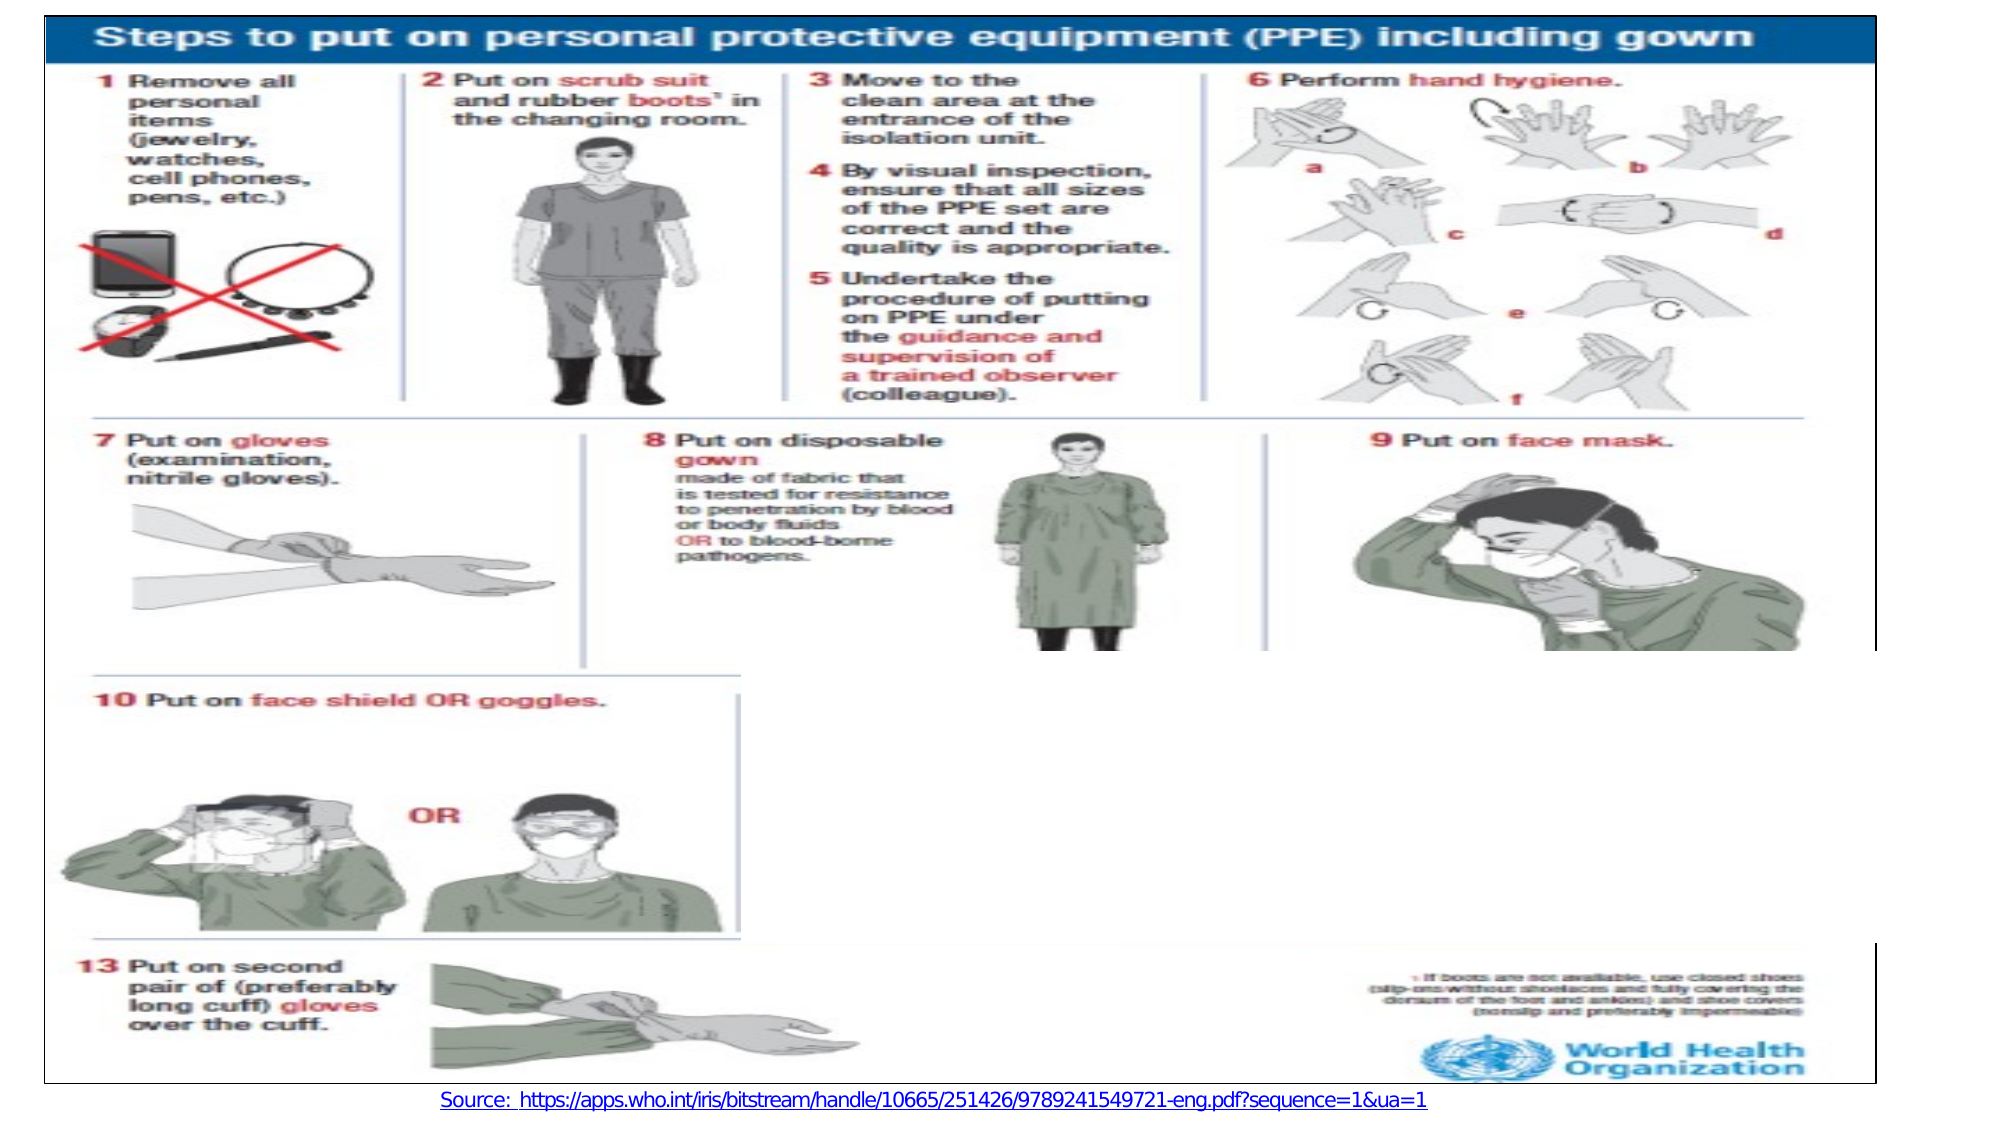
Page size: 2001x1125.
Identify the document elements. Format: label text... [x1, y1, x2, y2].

text_box Source: https://apps.who.int/iris/bitstream/handle/10665/251426/9789241549721-eng.pdf?sequence=1&ua=1 [437, 1085, 1442, 1112]
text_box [43, 14, 1937, 1085]
